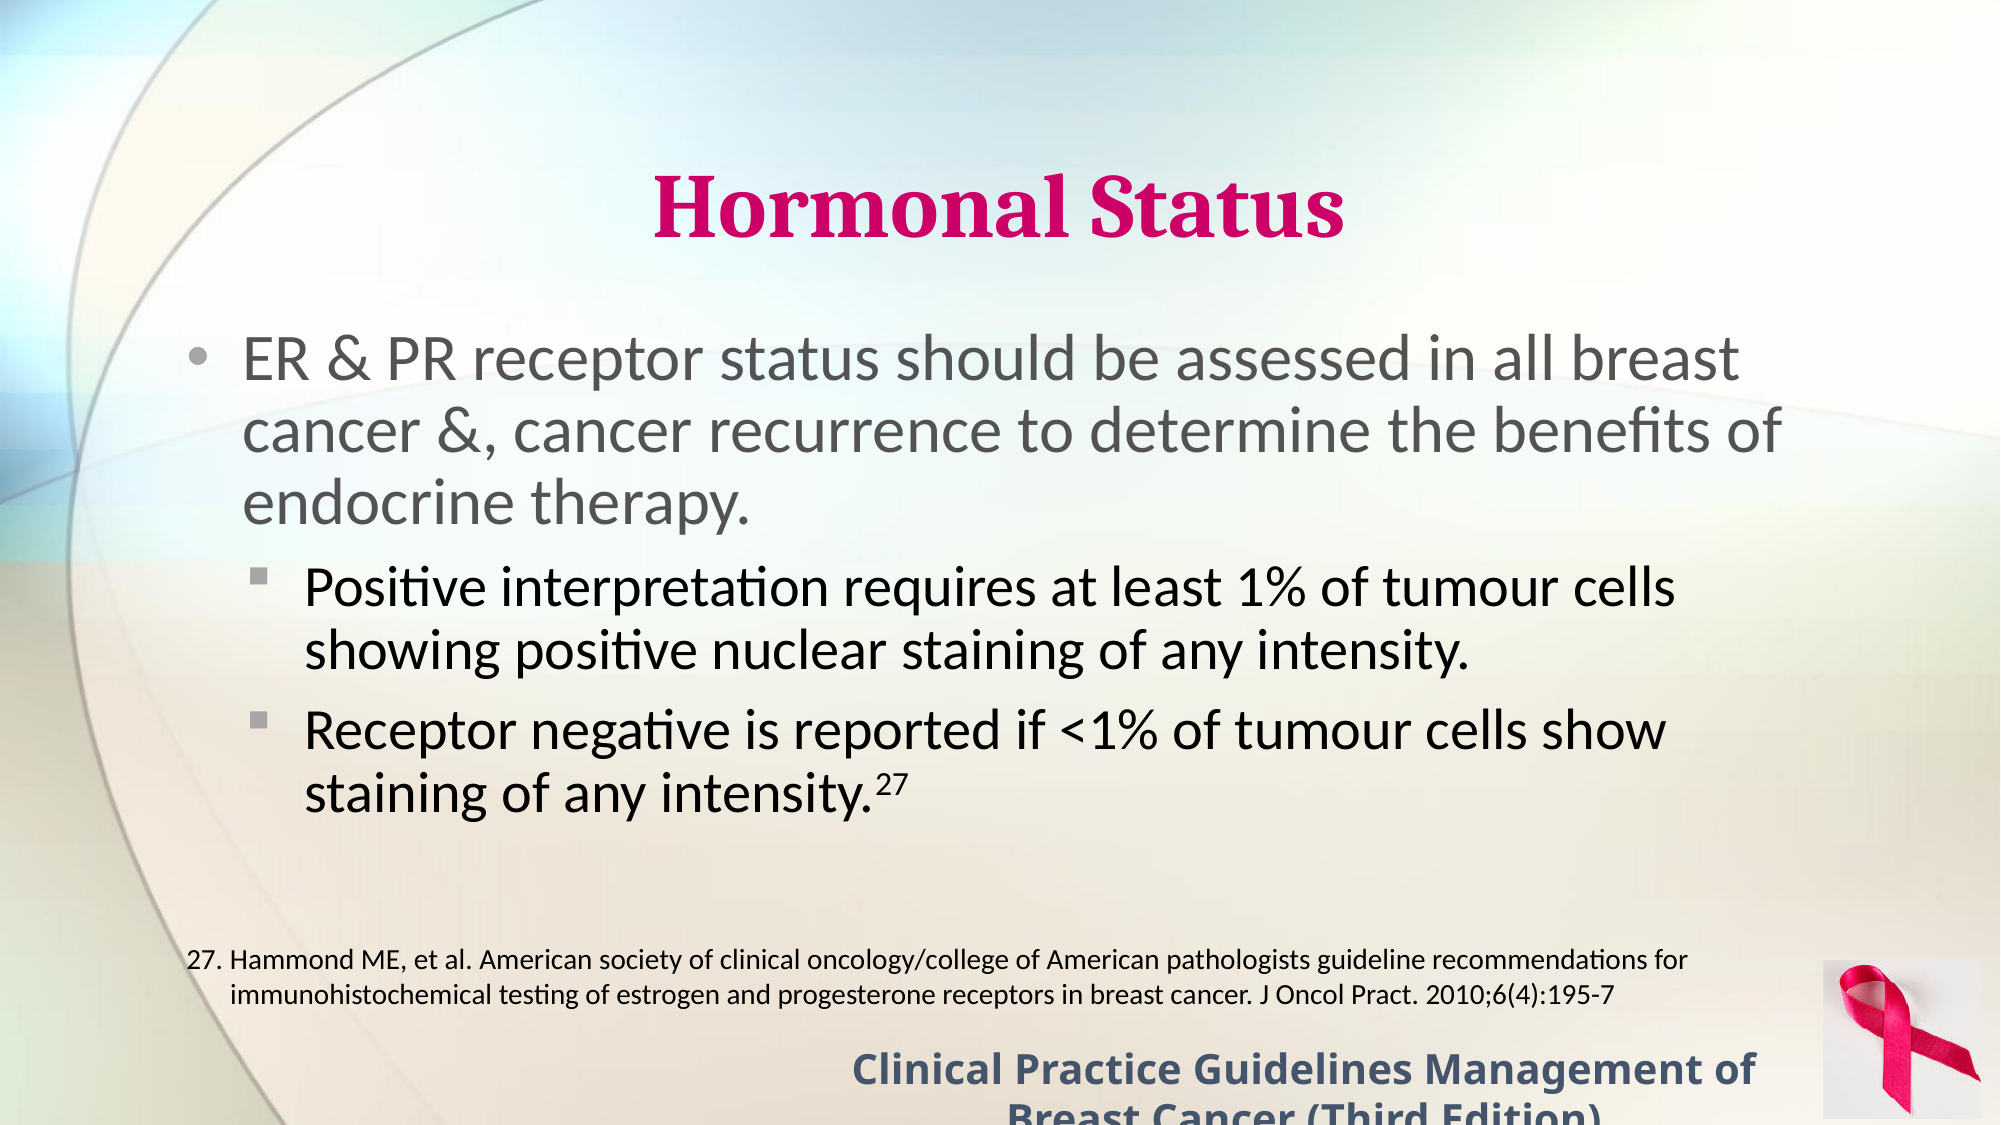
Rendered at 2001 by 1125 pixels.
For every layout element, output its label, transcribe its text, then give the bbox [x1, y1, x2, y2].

title Hormonal Status [249, 41, 1750, 264]
text_box Clinical Practice Guidelines Management of Breast Cancer (Third Edition) [788, 1035, 1820, 1125]
picture [0, 0, 2001, 1125]
subtitle ER & PR receptor status should be assessed in all breast cancer &, cancer recurrence to determine the benefits of endocrine therapy. Positive interpretation requires at least 1% of tumour cells showing positive nuclear staining of any intensity. Receptor negative is reported if <1% of tumour cells show staining of any intensity.27 27. Hammond ME, et al. American society of clinical oncology/college of American pathologists guideline recommendations for immunohistochemical testing of estrogen and progesterone receptors in breast cancer. J Oncol Pract. 2010;6(4):195-7 [171, 315, 1824, 1061]
